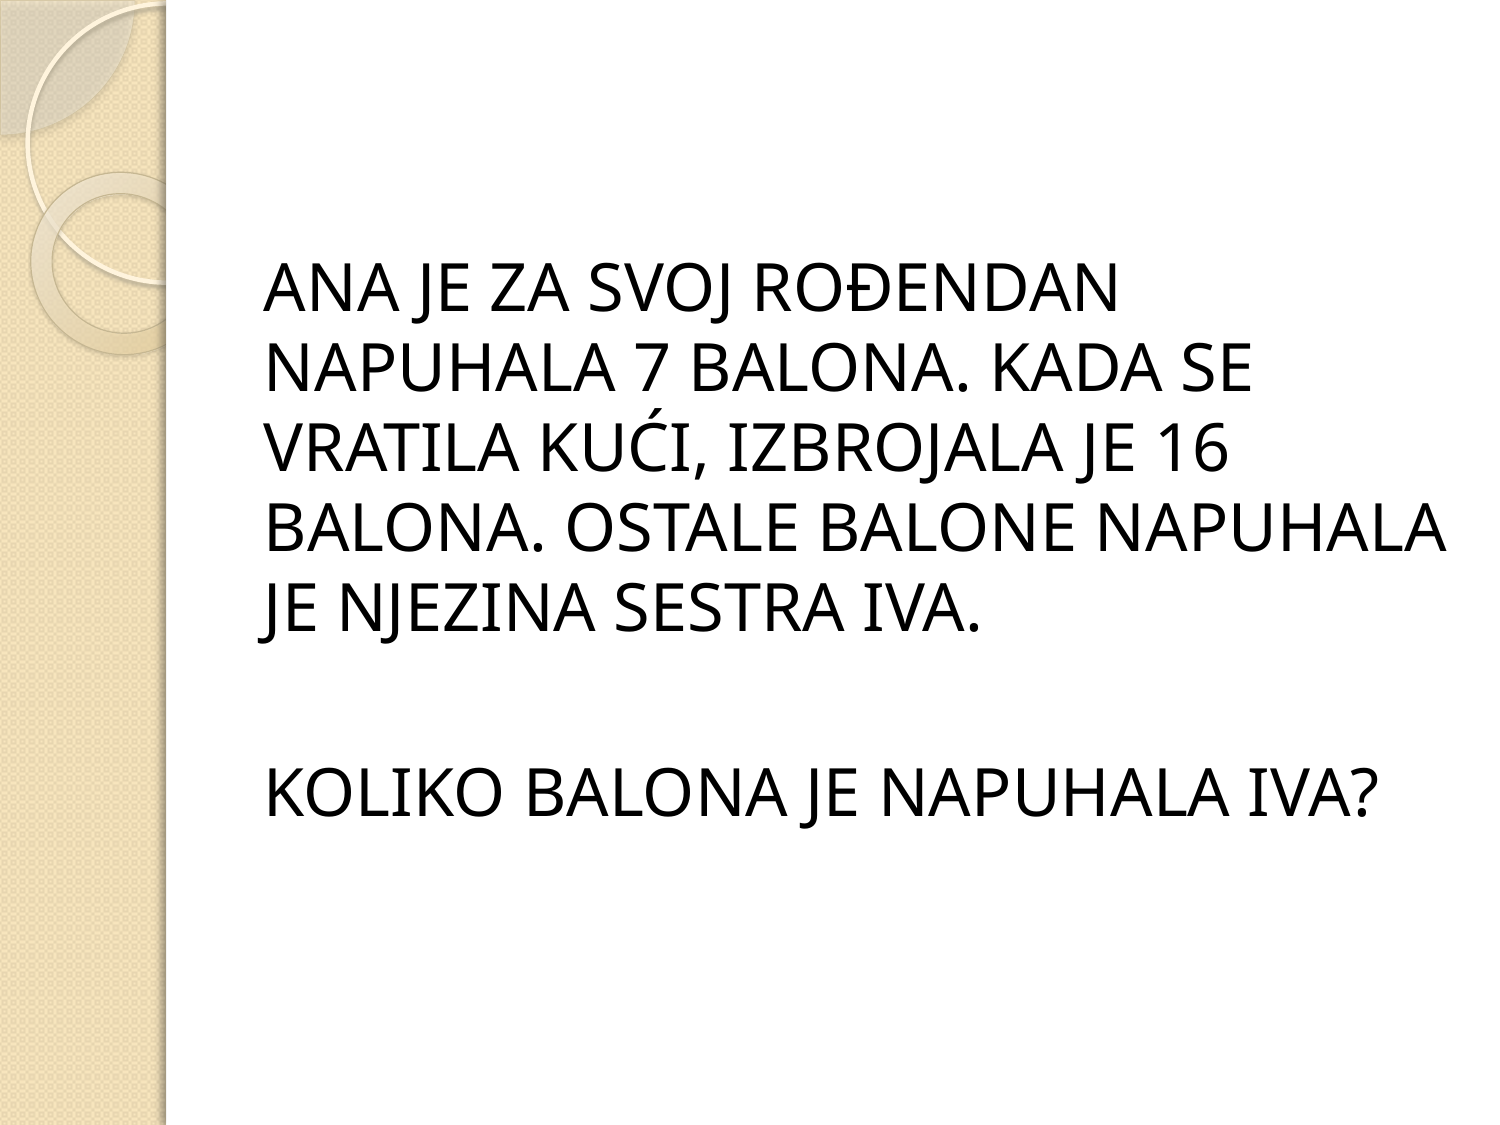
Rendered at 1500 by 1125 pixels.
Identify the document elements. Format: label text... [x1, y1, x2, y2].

list ANA JE ZA SVOJ ROĐENDAN NAPUHALA 7 BALONA. KADA SE VRATILA KUĆI, IZBROJALA JE 16 BALONA. OSTALE BALONE NAPUHALA JE NJEZINA SESTRA IVA. KOLIKO BALONA JE NAPUHALA IVA? [235, 237, 1466, 1025]
